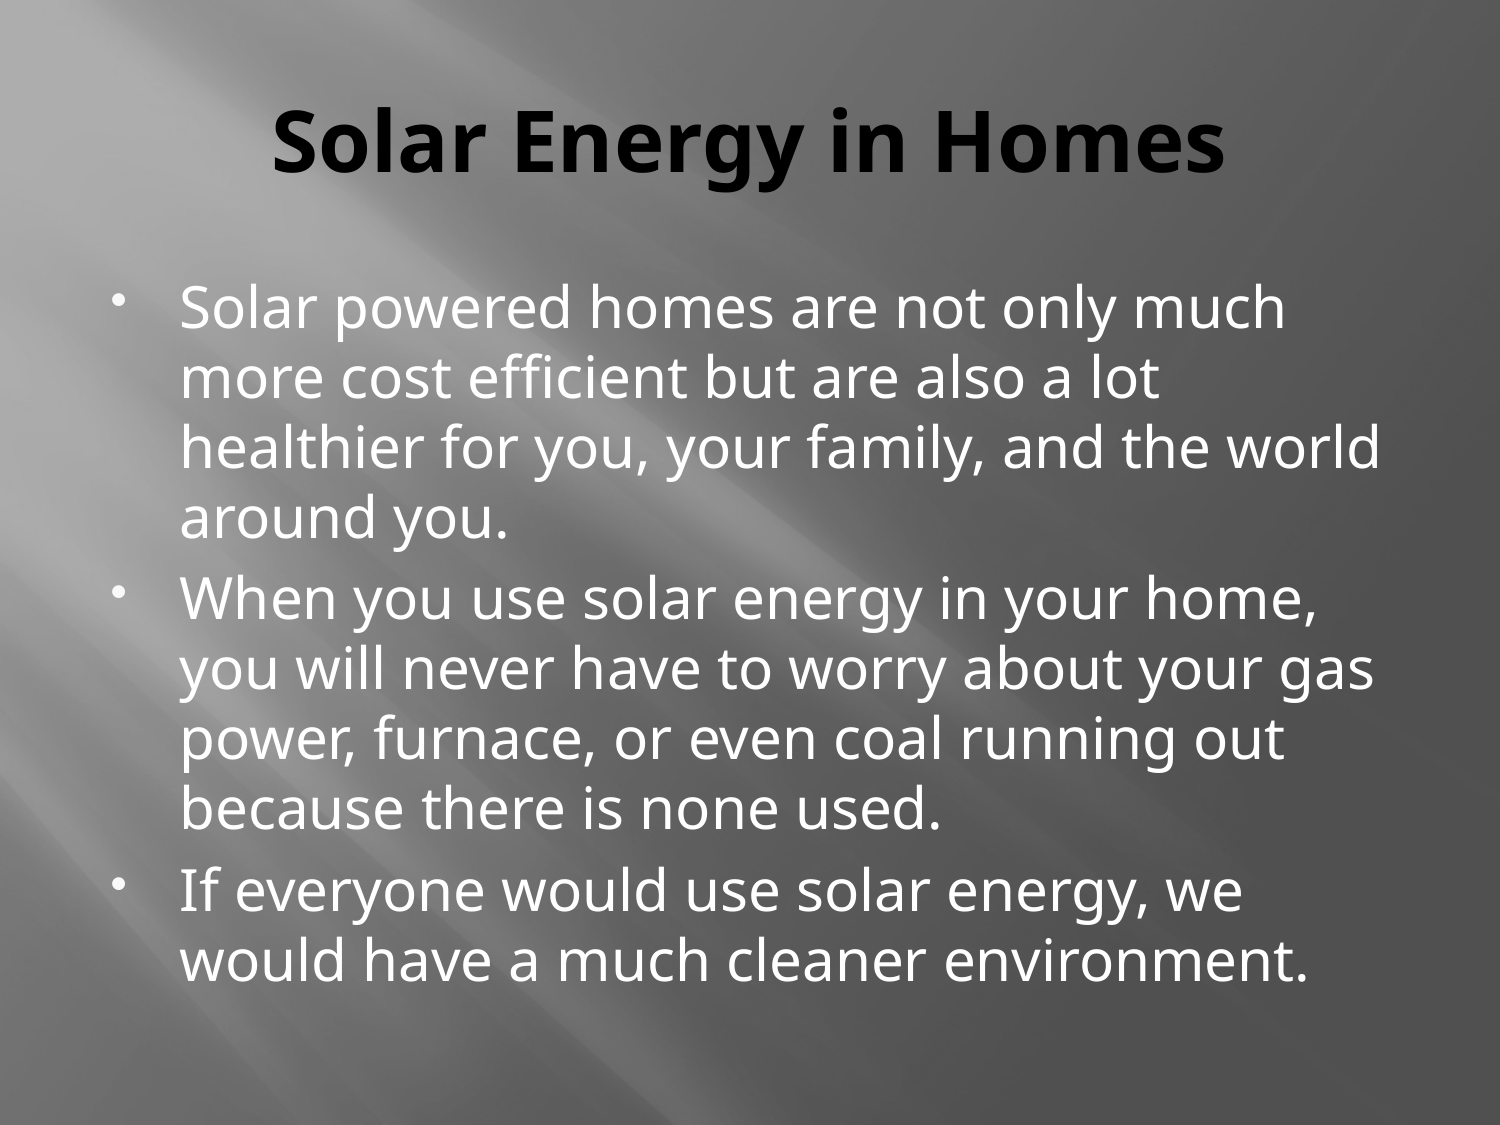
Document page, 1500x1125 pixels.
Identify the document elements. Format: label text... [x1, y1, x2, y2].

title Solar Energy in Homes [75, 45, 1425, 233]
list Solar powered homes are not only much more cost efficient but are also a lot healthier for you, your family, and the world around you. When you use solar energy in your home, you will never have to worry about your gas power, furnace, or even coal running out because there is none used. If everyone would use solar energy, we would have a much cleaner environment. [75, 262, 1425, 1035]
